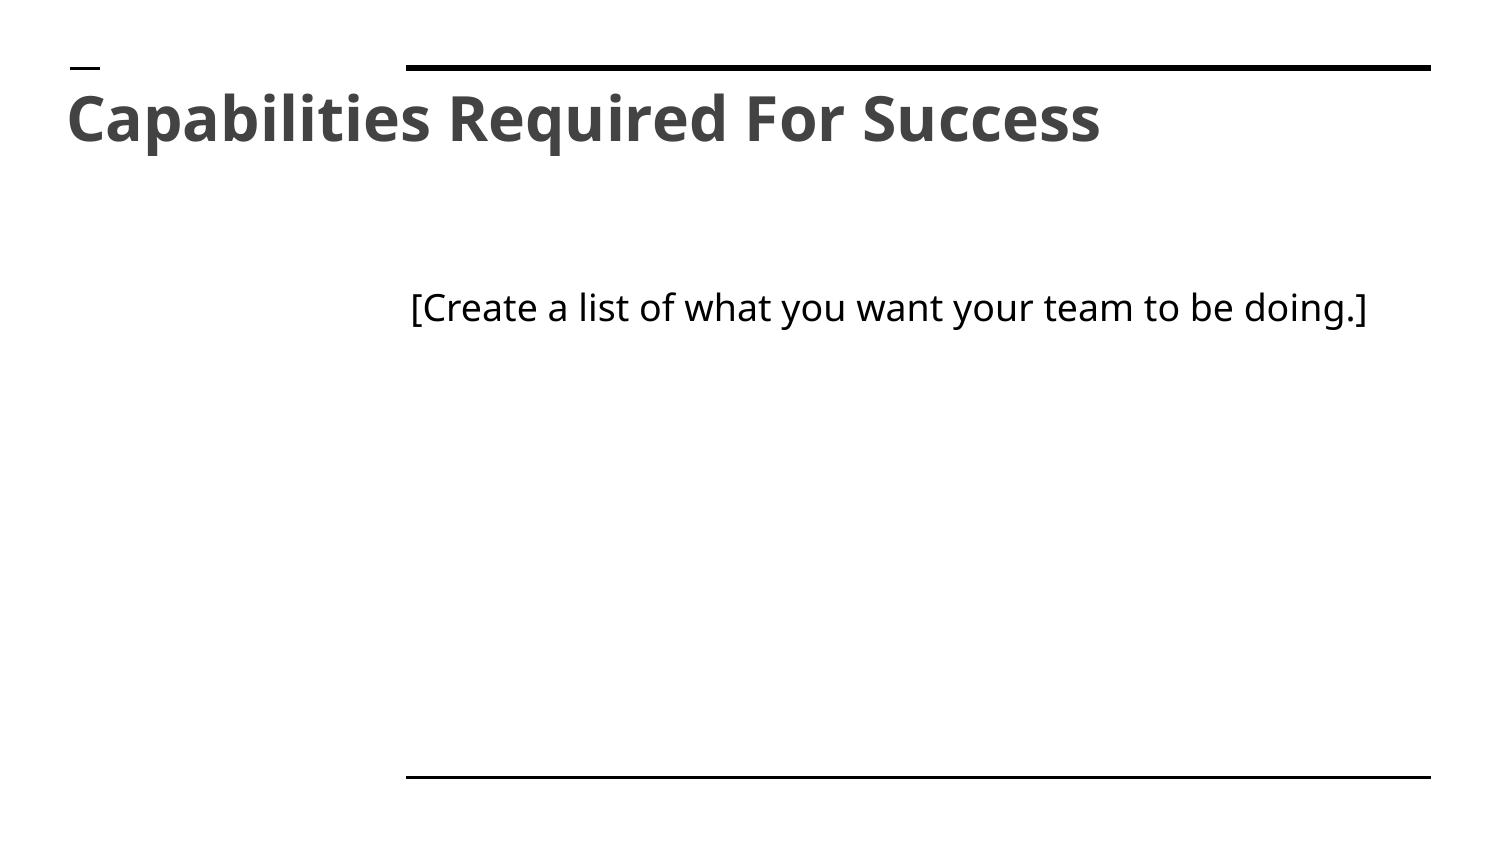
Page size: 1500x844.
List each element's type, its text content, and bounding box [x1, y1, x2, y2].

list [Create a list of what you want your team to be doing.] [395, 261, 1433, 755]
title Capabilities Required For Success [51, 53, 1449, 148]
